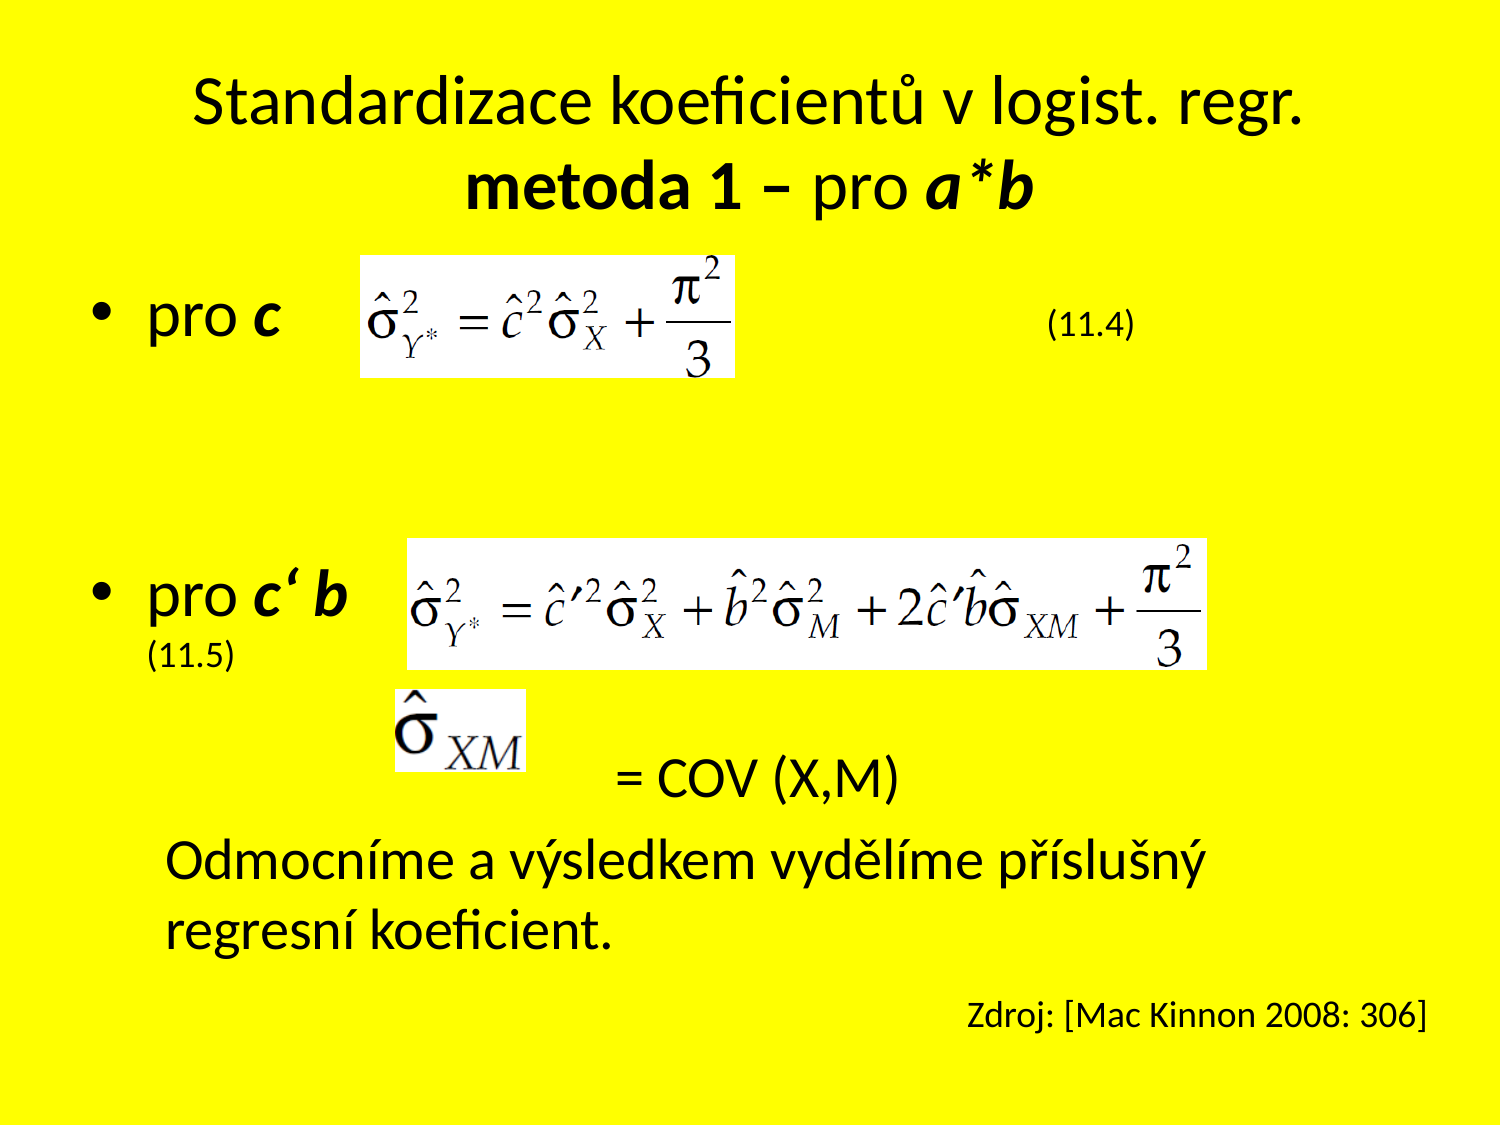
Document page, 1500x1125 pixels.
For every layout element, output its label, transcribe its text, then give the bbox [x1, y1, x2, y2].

text_box Zdroj: [Mac Kinnon 2008: 306] [952, 983, 1461, 1043]
picture [407, 538, 1207, 670]
picture [395, 688, 526, 772]
list pro c (11.4) pro c‘ b (11.5) = COV (X,M) Odmocníme a výsledkem vydělíme příslušný regresní koeficient. [75, 262, 1425, 1005]
title Standardizace koeficientů v logist. regr. metoda 1 – pro a*b [75, 45, 1425, 233]
picture [359, 255, 735, 378]
